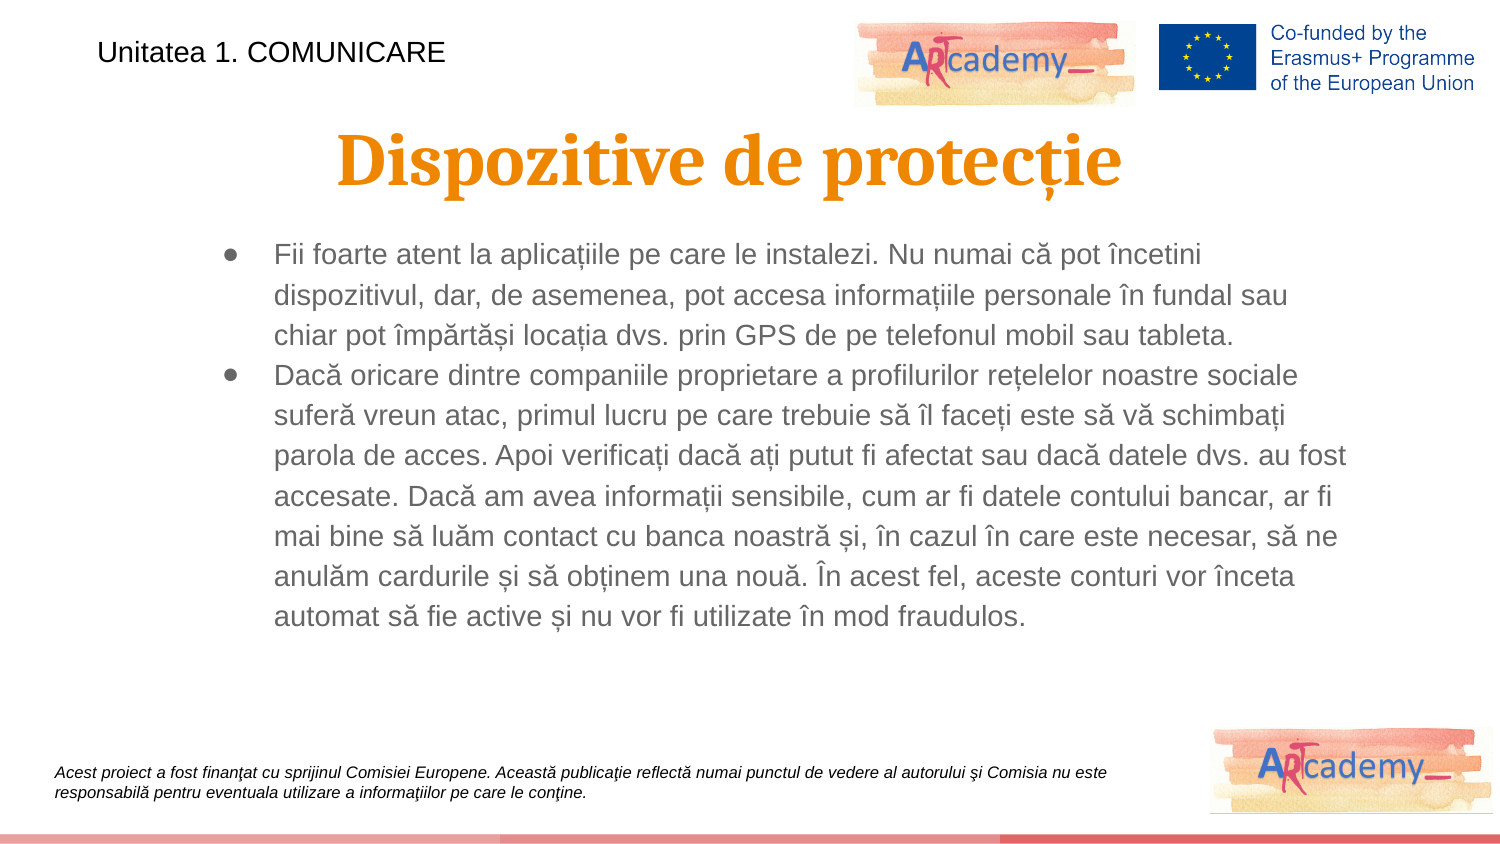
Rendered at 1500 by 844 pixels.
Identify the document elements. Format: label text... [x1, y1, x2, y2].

picture [854, 2, 1137, 138]
picture [1210, 709, 1493, 844]
text_box Unitatea 1. COMUNICARE [82, 26, 475, 76]
text_box Acest proiect a fost finanţat cu sprijinul Comisiei Europene. Această publicaţie reflectă numai punctul de vedere al autorului şi Comisia nu este responsabilă pentru eventuala utilizare a informaţiilor pe care le conţine. [39, 754, 1205, 799]
list Fii foarte atent la aplicațiile pe care le instalezi. Nu numai că pot încetini dispozitivul, dar, de asemenea, pot accesa informațiile personale în fundal sau chiar pot împărtăși locația dvs. prin GPS de pe telefonul mobil sau tableta. Dacă oricare dintre companiile proprietare a profilurilor rețelelor noastre sociale suferă vreun atac, primul lucru pe care trebuie să îl faceți este să vă schimbați parola de acces. Apoi verificați dacă ați putut fi afectat sau dacă datele dvs. au fost accesate. Dacă am avea informații sensibile, cum ar fi datele contului bancar, ar fi mai bine să luăm contact cu banca noastră și, în cazul în care este necesar, să ne anulăm cardurile și să obținem una nouă. În acest fel, aceste conturi vor înceta automat să fie active și nu vor fi utilizate în mod fraudulos. [183, 215, 1371, 675]
picture [1158, 24, 1474, 94]
title Dispozitive de protecție [145, 8, 1317, 216]
